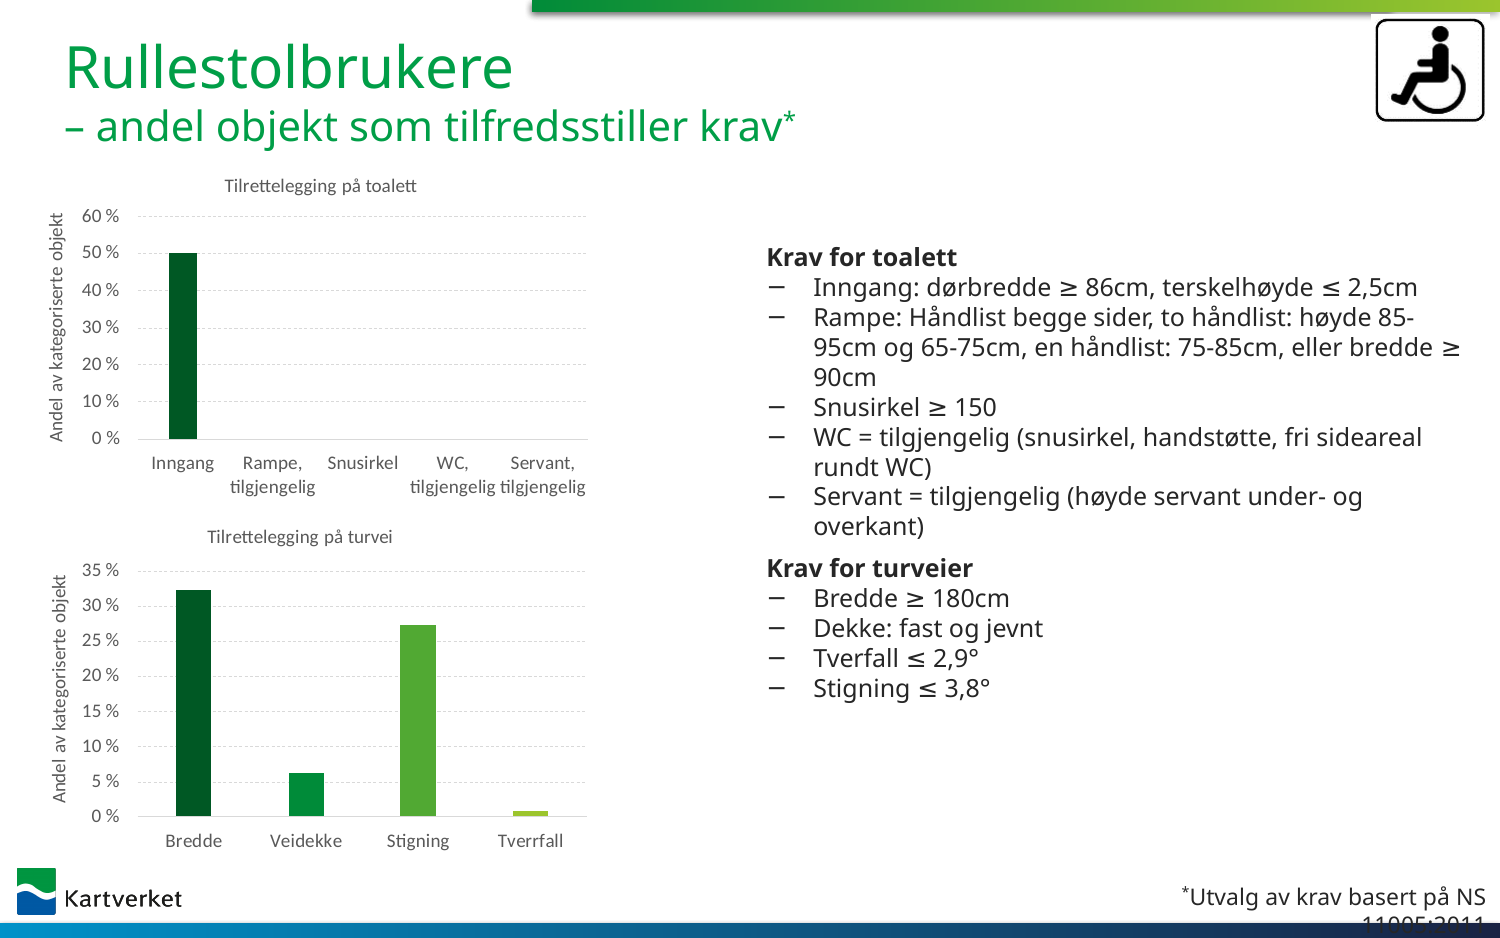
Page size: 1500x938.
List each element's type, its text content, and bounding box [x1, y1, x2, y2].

text_box *Utvalg av krav basert på NS 11005:2011 [1068, 873, 1500, 938]
picture [41, 520, 598, 859]
picture [1371, 13, 1491, 127]
text_box Rullestolbrukere – andel objekt som tilfredsstiller krav* [49, 14, 1431, 158]
text_box Krav for toalett Inngang: dørbredde ≥ 86cm, terskelhøyde ≤ 2,5cm Rampe: Håndlist begge sider, to håndlist: høyde 85-95cm og 65-75cm, en håndlist: 75-85cm, eller bredde ≥ 90cm Snusirkel ≥ 150 WC = tilgjengelig (snusirkel, handstøtte, fri sideareal rundt WC) Servant = tilgjengelig (høyde servant under- og overkant) [751, 234, 1483, 545]
picture [41, 166, 599, 505]
text_box Krav for turveier Bredde ≥ 180cm Dekke: fast og jevnt Tverfall ≤ 2,9° Stigning ≤ 3,8° [751, 545, 1483, 710]
